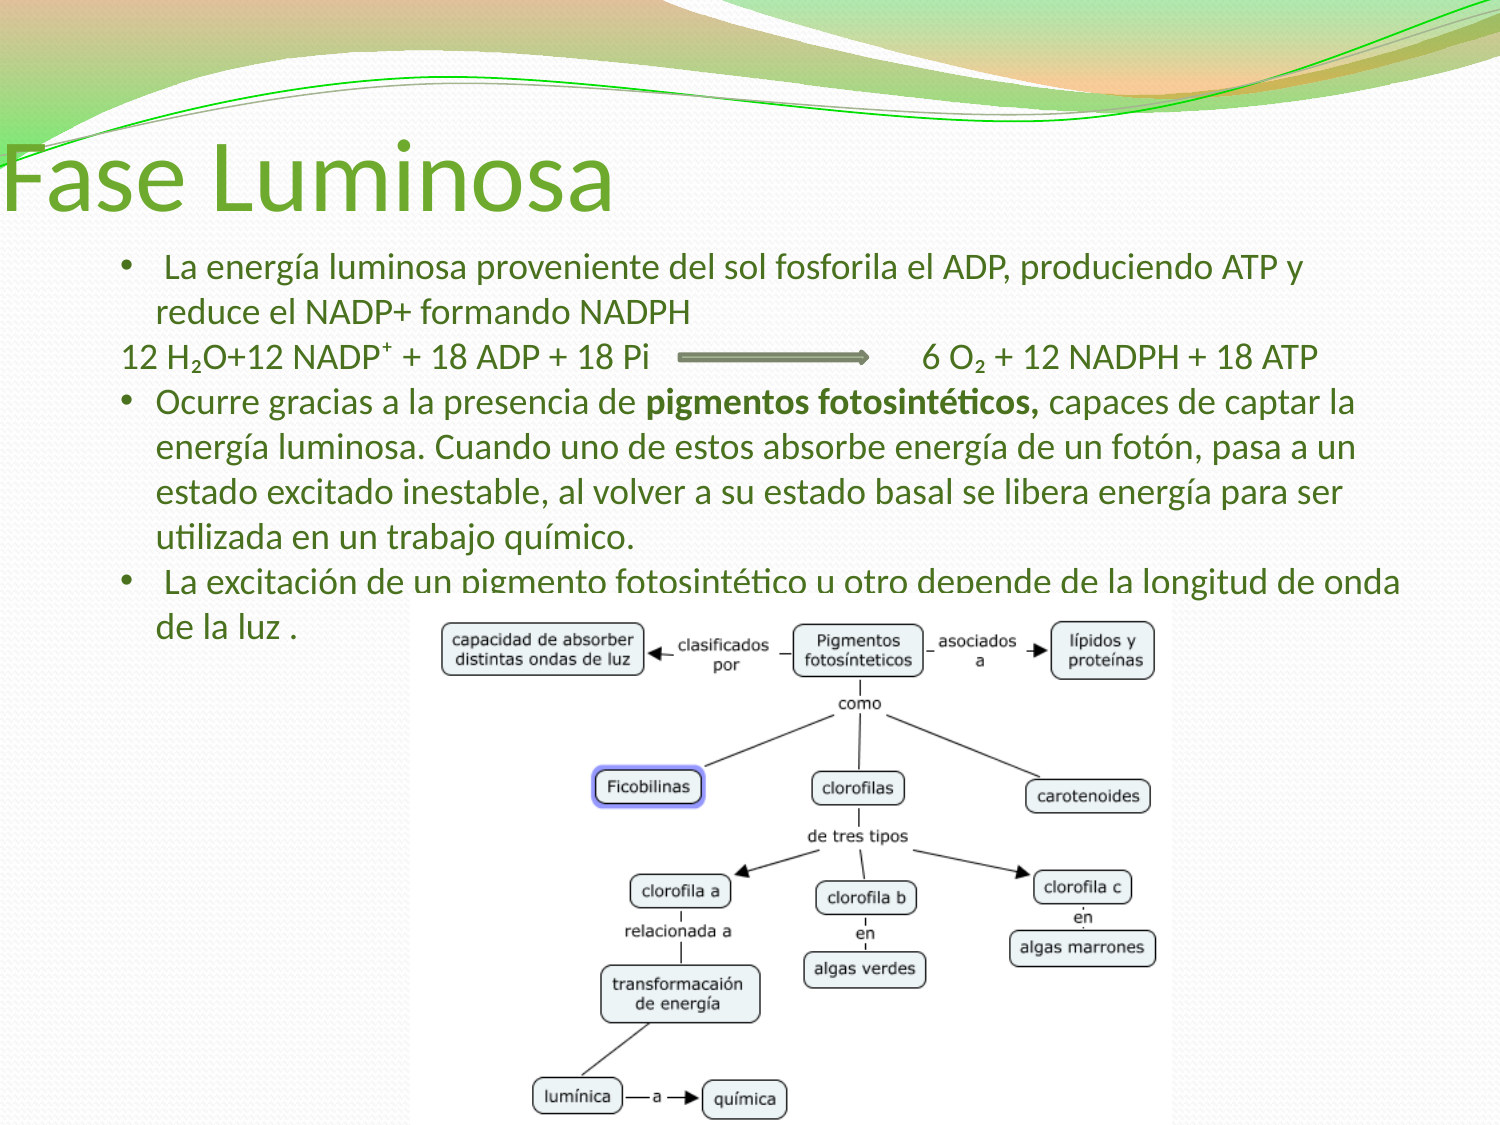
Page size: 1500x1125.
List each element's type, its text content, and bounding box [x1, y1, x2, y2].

text_box [677, 349, 870, 366]
picture [409, 593, 1172, 1125]
text_box La energía luminosa proveniente del sol fosforila el ADP, produciendo ATP y reduce el NADP+ formando NADPH 12 H₂O+12 NADP⁺ + 18 ADP + 18 Pi 6 O₂ + 12 NADPH + 18 ATP Ocurre gracias a la presencia de pigmentos fotosintéticos, capaces de captar la energía luminosa. Cuando uno de estos absorbe energía de un fotón, pasa a un estado excitado inestable, al volver a su estado basal se libera energía para ser utilizada en un trabajo químico. La excitación de un pigmento fotosintético u otro depende de la longitud de onda de la luz . [105, 234, 1430, 745]
title Fase Luminosa [0, 44, 1351, 233]
text_box COLOR DE LA LUZ [1172, 594, 1179, 745]
text_box COLOR DE LA LUZ [402, 594, 409, 745]
